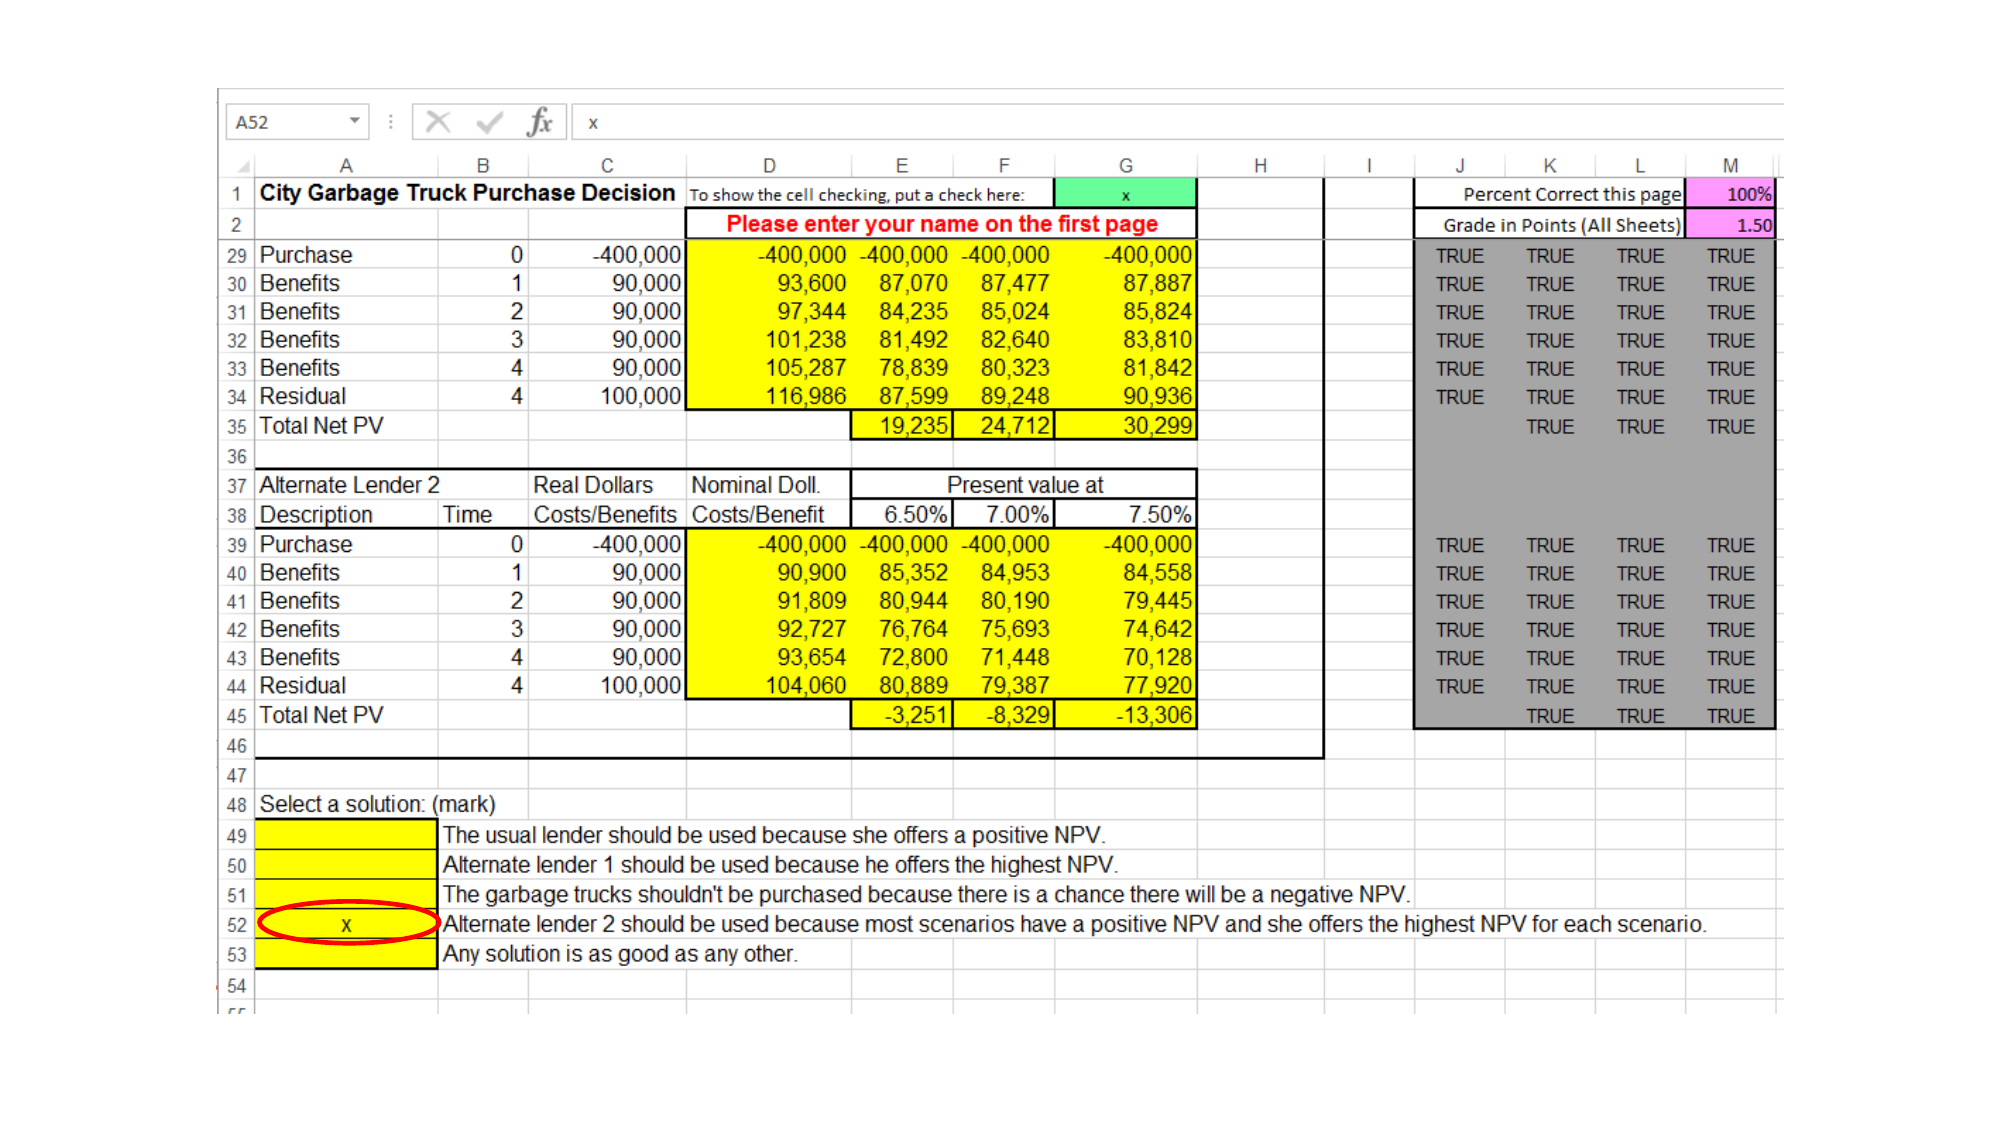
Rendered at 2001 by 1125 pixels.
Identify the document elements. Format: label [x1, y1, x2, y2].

list [216, 88, 1784, 1014]
